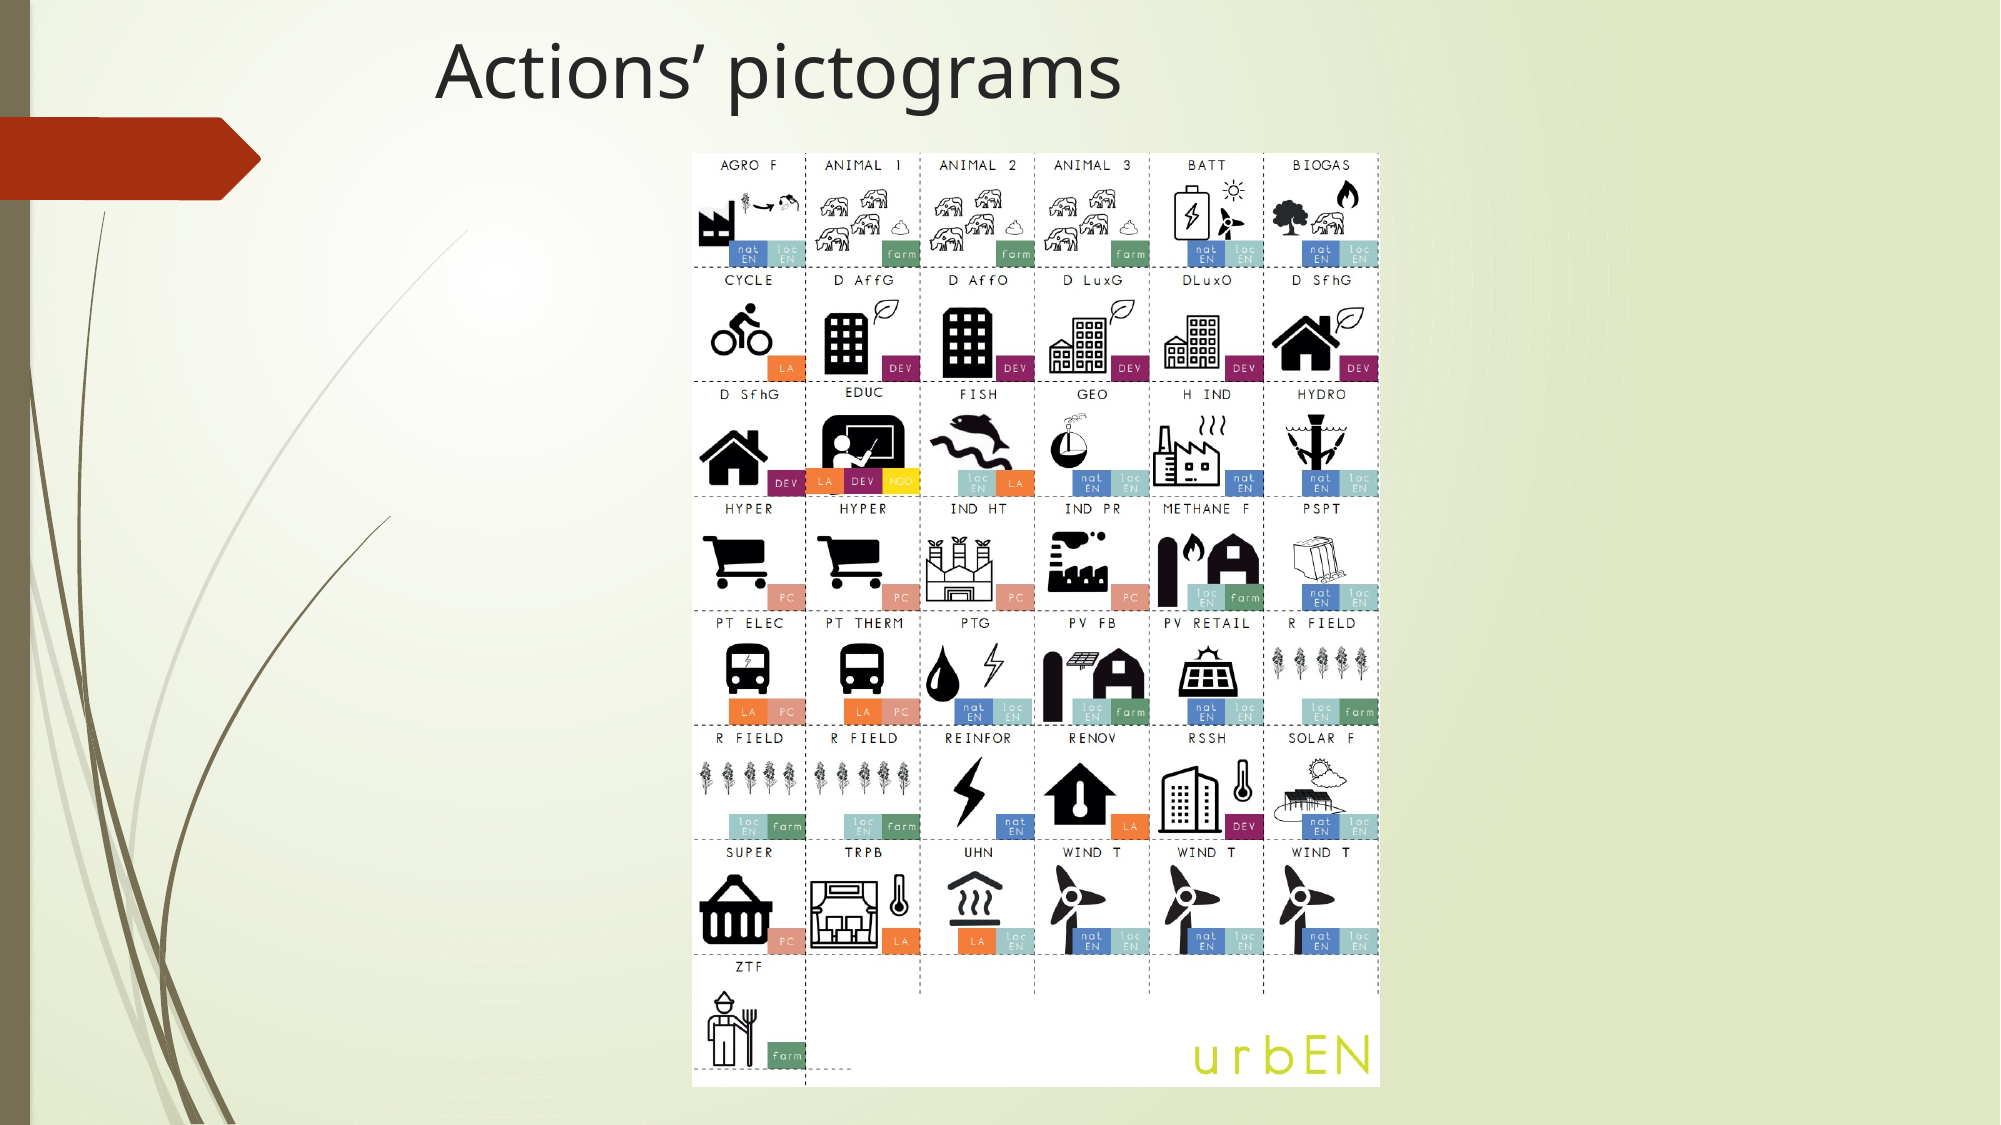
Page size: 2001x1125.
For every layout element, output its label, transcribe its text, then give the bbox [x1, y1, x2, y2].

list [692, 153, 1381, 1087]
title Actions’ pictograms [420, 15, 1882, 127]
